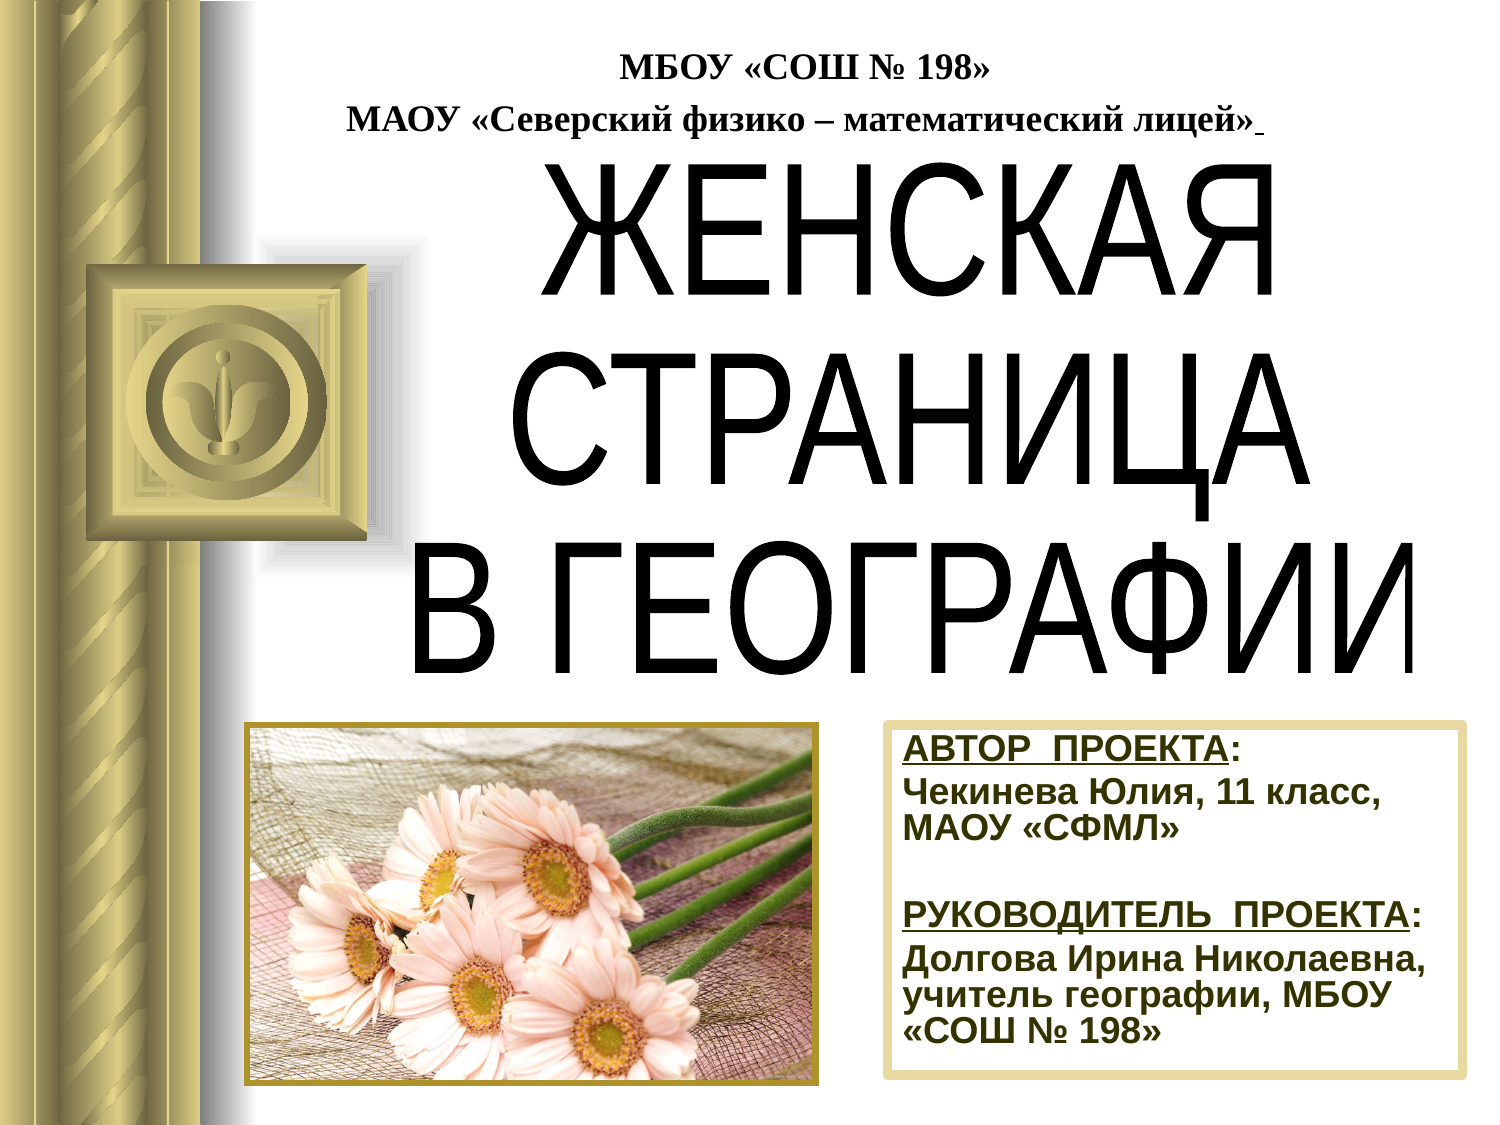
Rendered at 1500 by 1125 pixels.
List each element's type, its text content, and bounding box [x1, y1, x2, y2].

title МБОУ «СОШ № 198» МАОУ «Северский физико – математический лицей» [135, 7, 1475, 126]
picture [249, 727, 813, 1080]
subtitle АВТОР ПРОЕКТА: Чекинева Юлия, 11 класс, МАОУ «СФМЛ» РУКОВОДИТЕЛЬ ПРОЕКТА: Долгова Ирина Николаевна, учитель географии, МБОУ «СОШ № 198» [887, 725, 1463, 1075]
